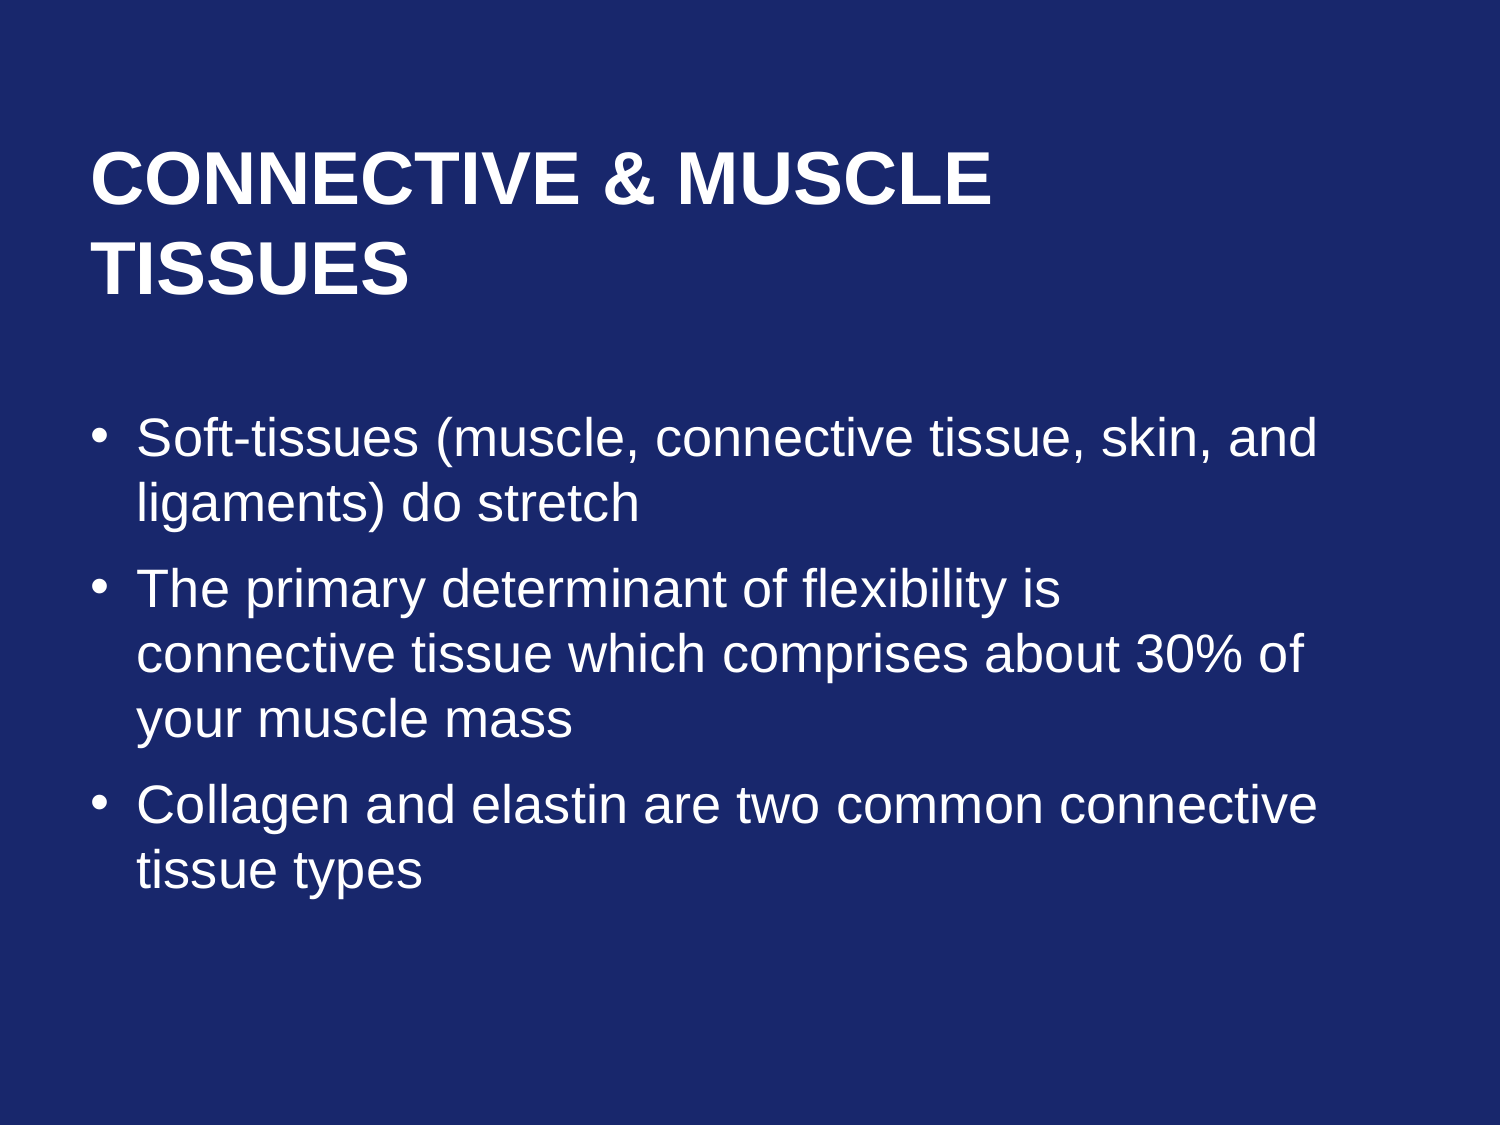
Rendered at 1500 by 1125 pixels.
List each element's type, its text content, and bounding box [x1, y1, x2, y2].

list Soft-tissues (muscle, connective tissue, skin, and ligaments) do stretch The primary determinant of flexibility is connective tissue which comprises about 30% of your muscle mass Collagen and elastin are two common connective tissue types [75, 351, 1350, 950]
title Connective & Muscle Tissues [75, 99, 1350, 339]
